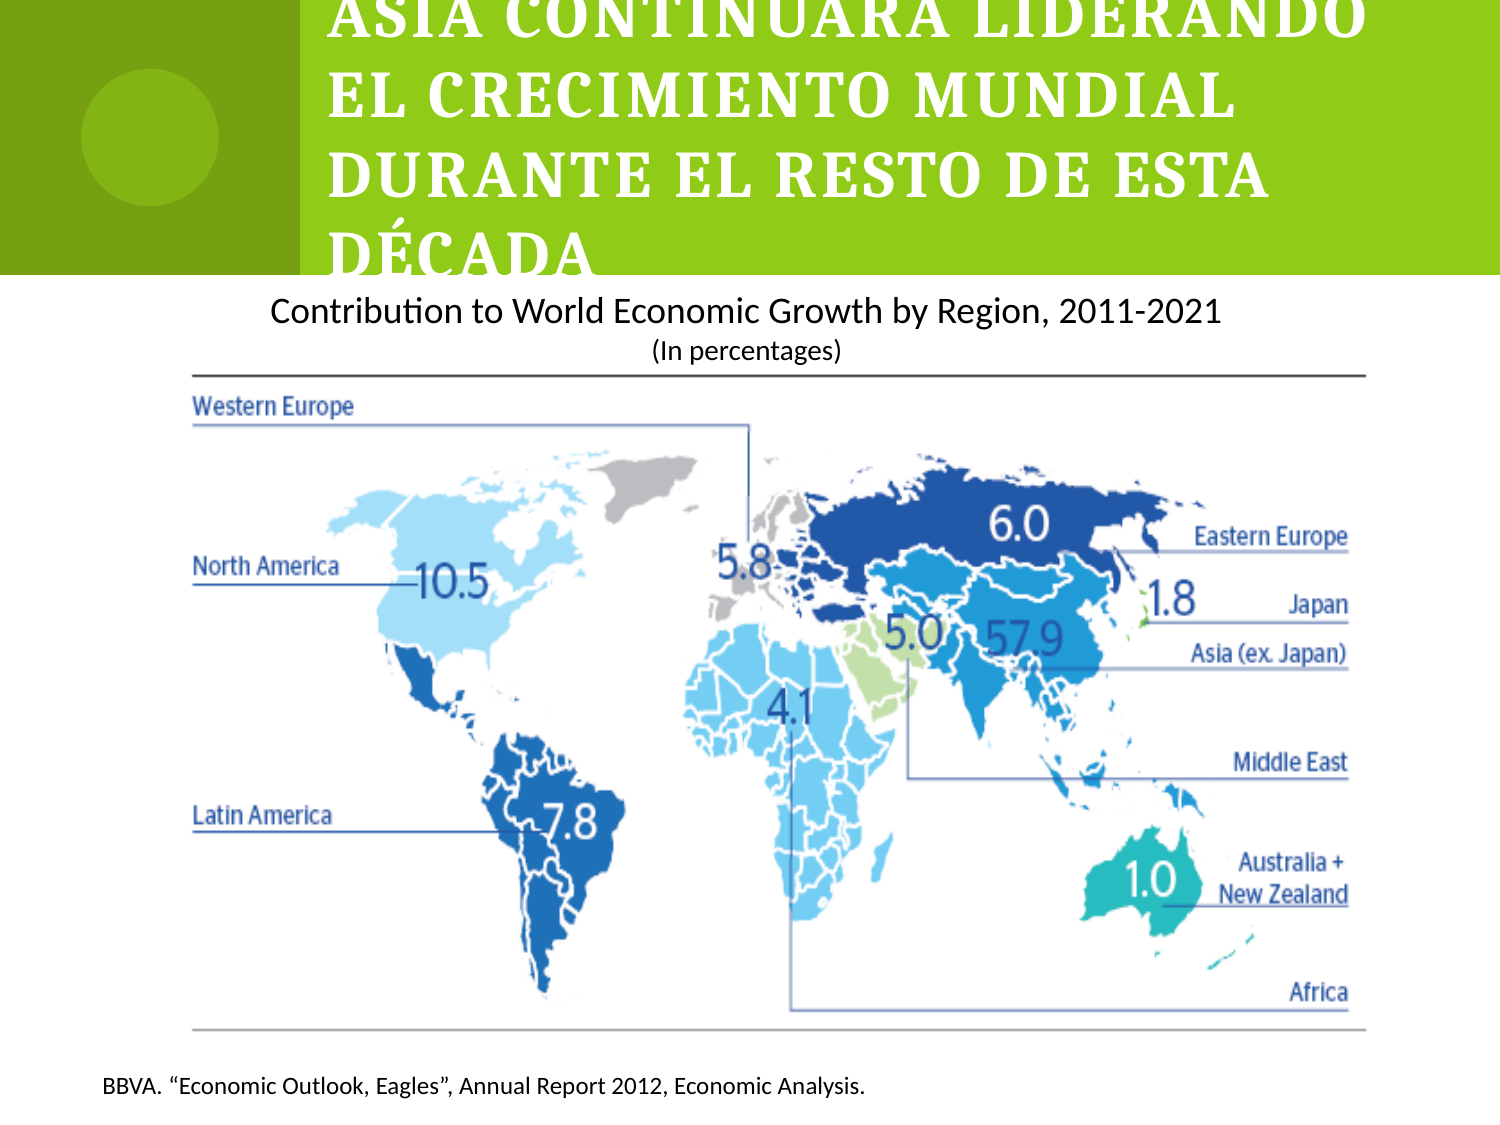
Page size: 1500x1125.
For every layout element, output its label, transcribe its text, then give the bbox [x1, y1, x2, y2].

title Asia continuará liderando el crecimiento mundial durante el resto de esta década [312, 37, 1425, 225]
picture [170, 369, 1388, 1038]
text_box BBVA. “Economic Outlook, Eagles”, Annual Report 2012, Economic Analysis. [87, 1062, 1338, 1108]
text_box Contribution to World Economic Growth by Region, 2011-2021 (In percentages) [218, 278, 1275, 367]
